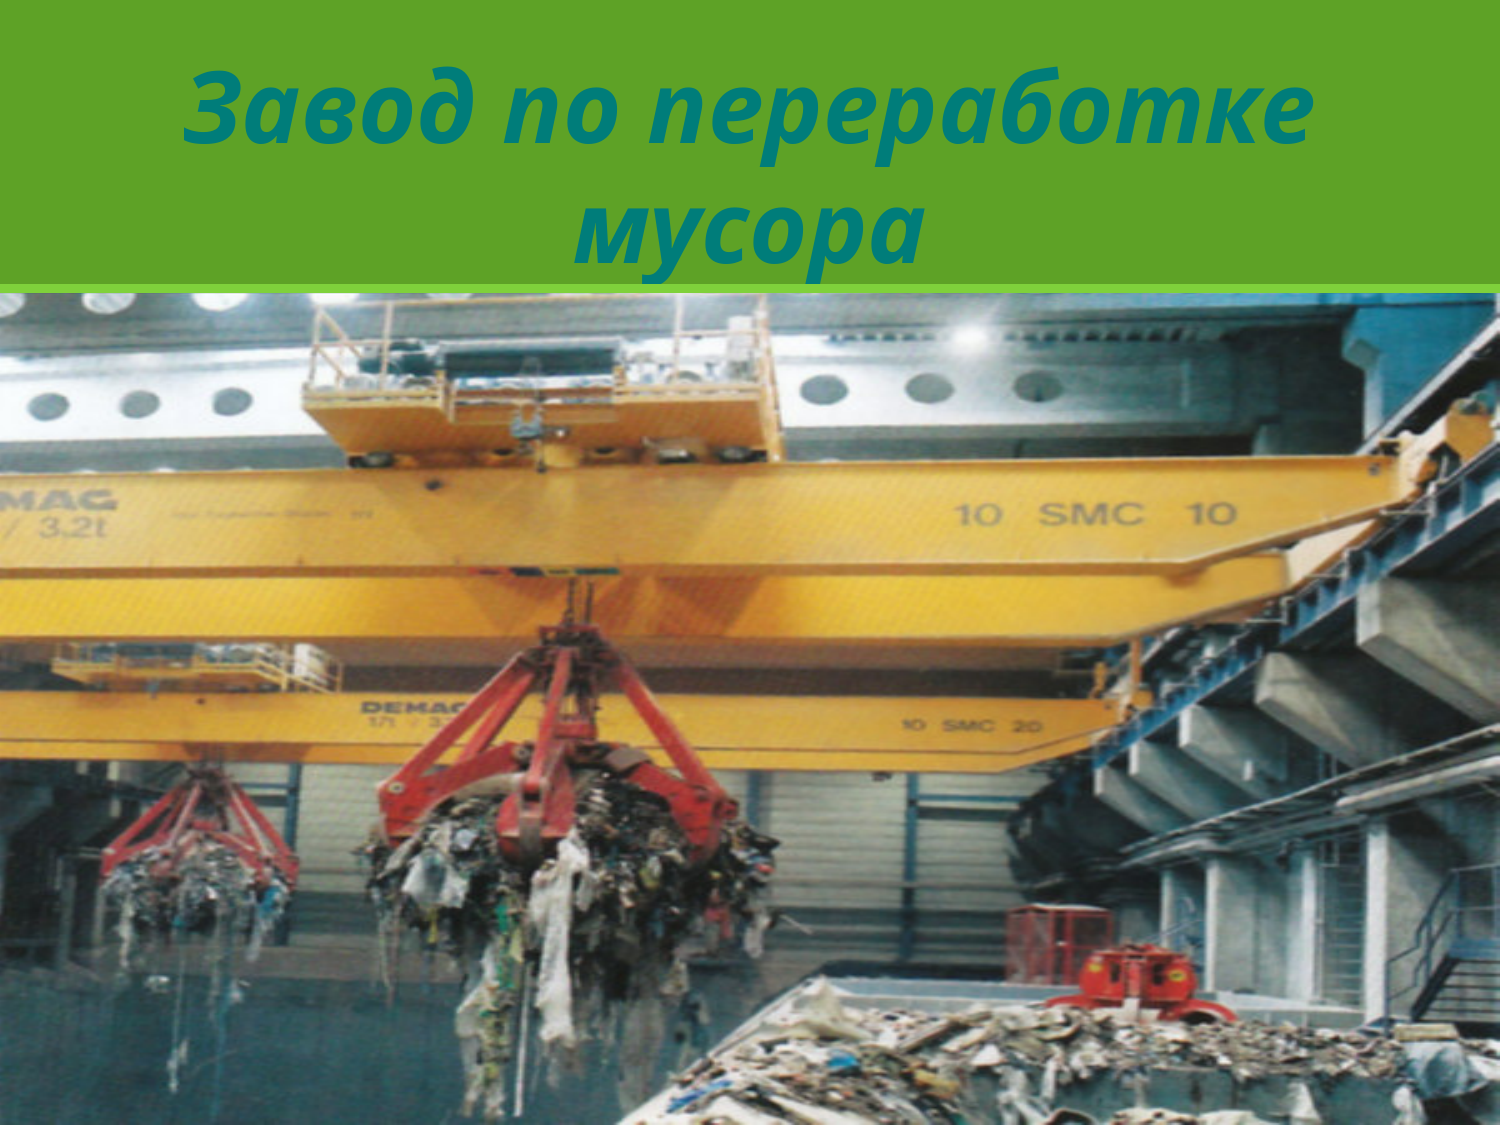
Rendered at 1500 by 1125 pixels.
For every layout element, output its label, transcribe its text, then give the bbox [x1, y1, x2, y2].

title Завод по переработке мусора [0, 0, 1500, 284]
picture [0, 292, 1500, 1125]
